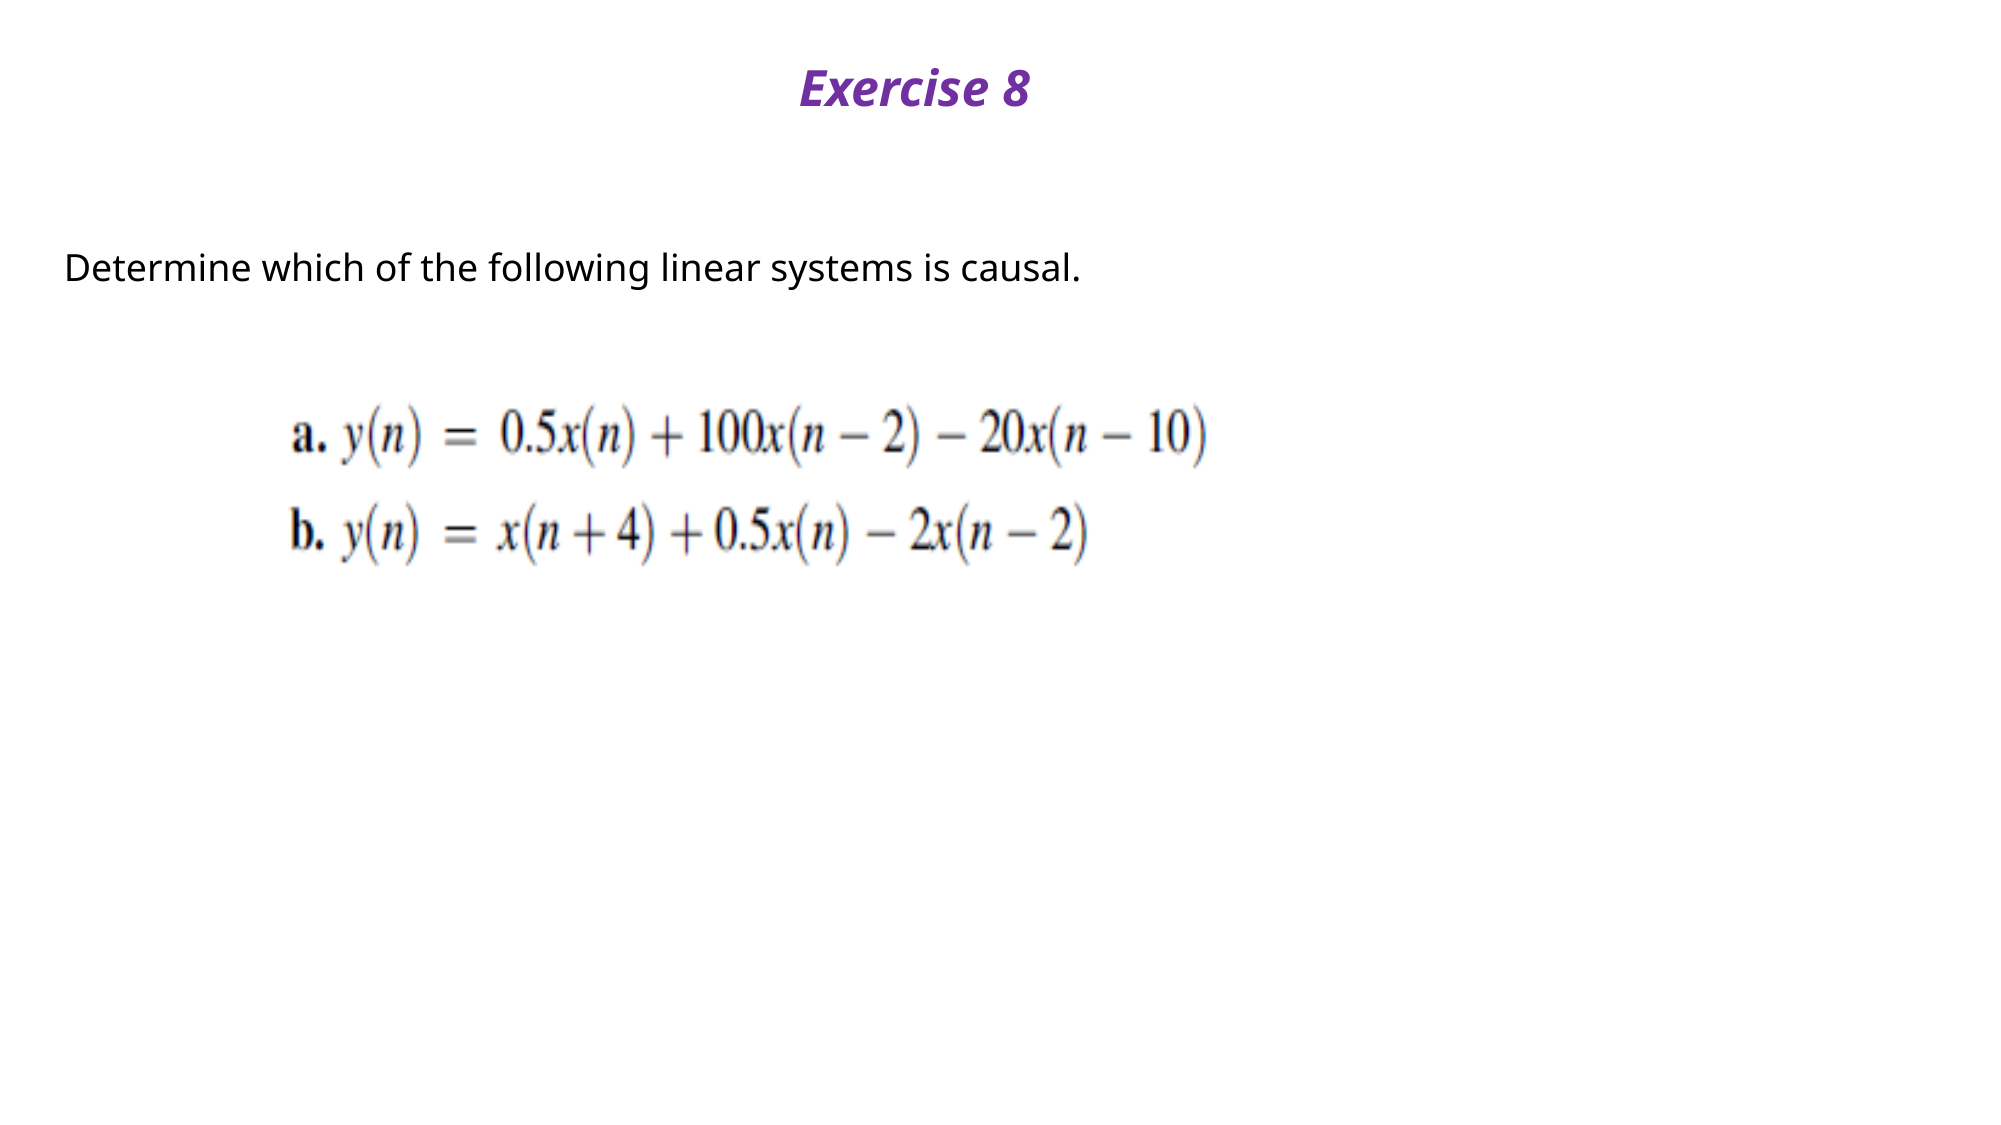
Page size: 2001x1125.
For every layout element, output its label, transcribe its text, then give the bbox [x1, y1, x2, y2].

text_box Determine which of the following linear systems is causal. [48, 233, 1107, 296]
picture [273, 378, 1221, 583]
text_box Exercise 8 [783, 45, 1045, 124]
